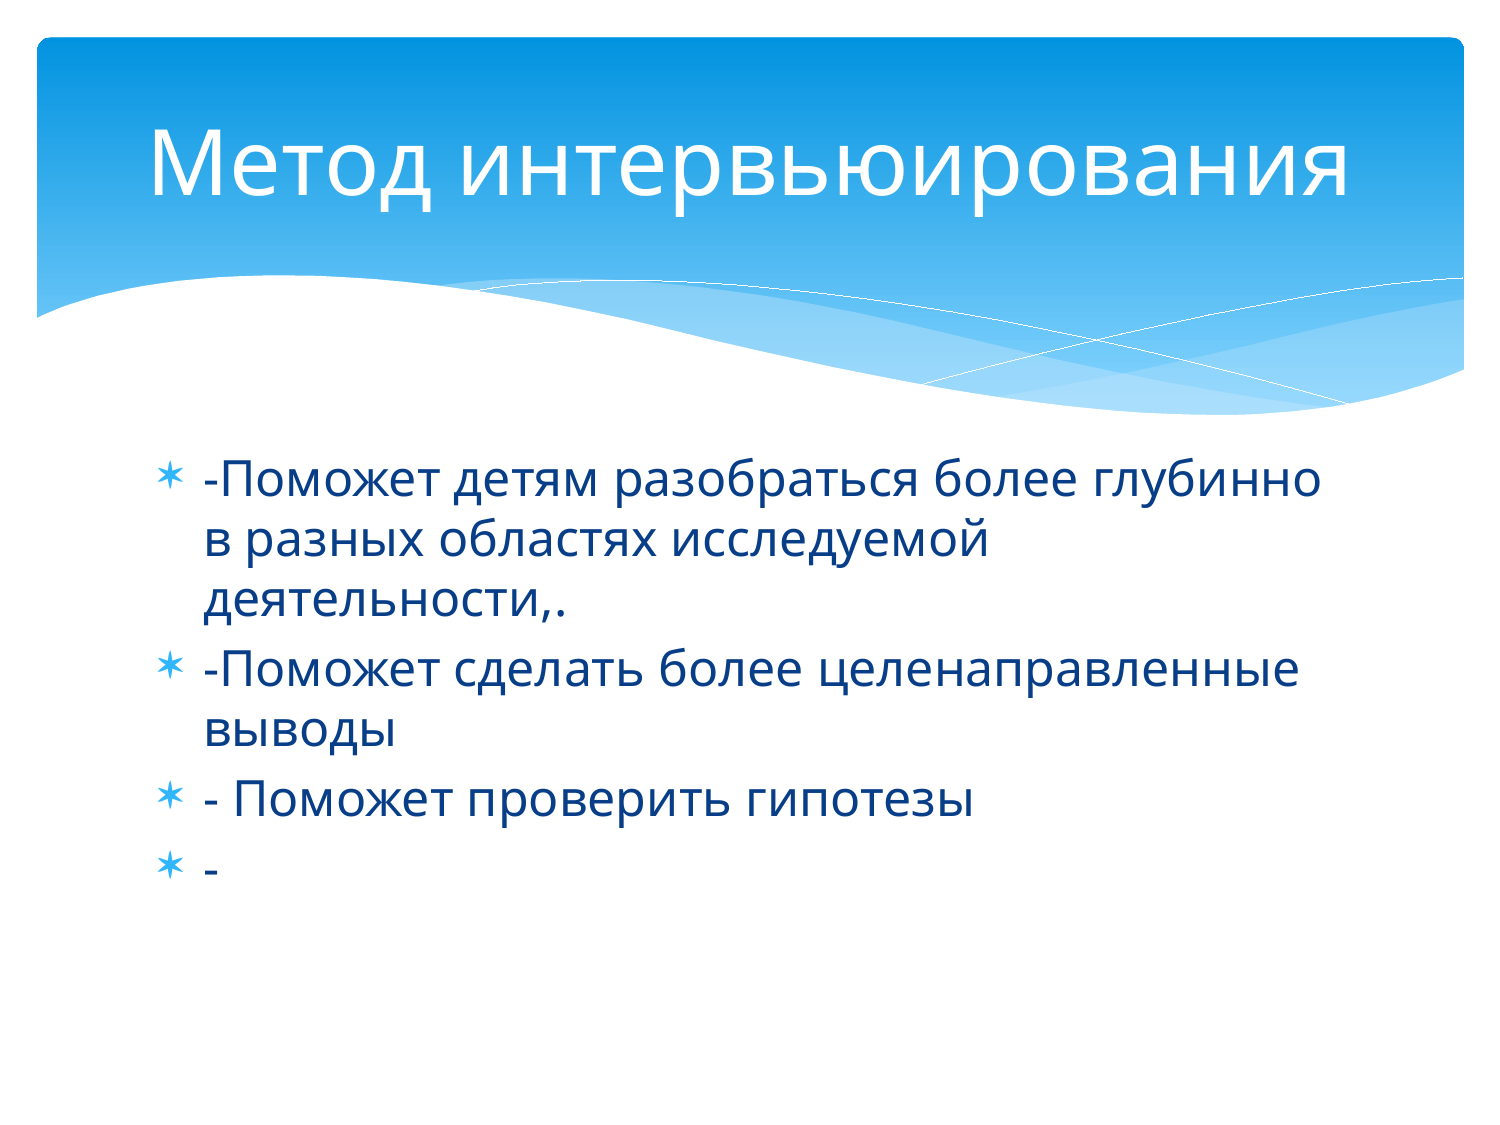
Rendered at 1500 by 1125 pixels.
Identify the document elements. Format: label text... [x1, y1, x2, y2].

list -Поможет детям разобраться более глубинно в разных областях исследуемой деятельности,. -Поможет сделать более целенаправленные выводы - Поможет проверить гипотезы - [143, 438, 1359, 1005]
title Метод интервьюирования [75, 55, 1425, 261]
